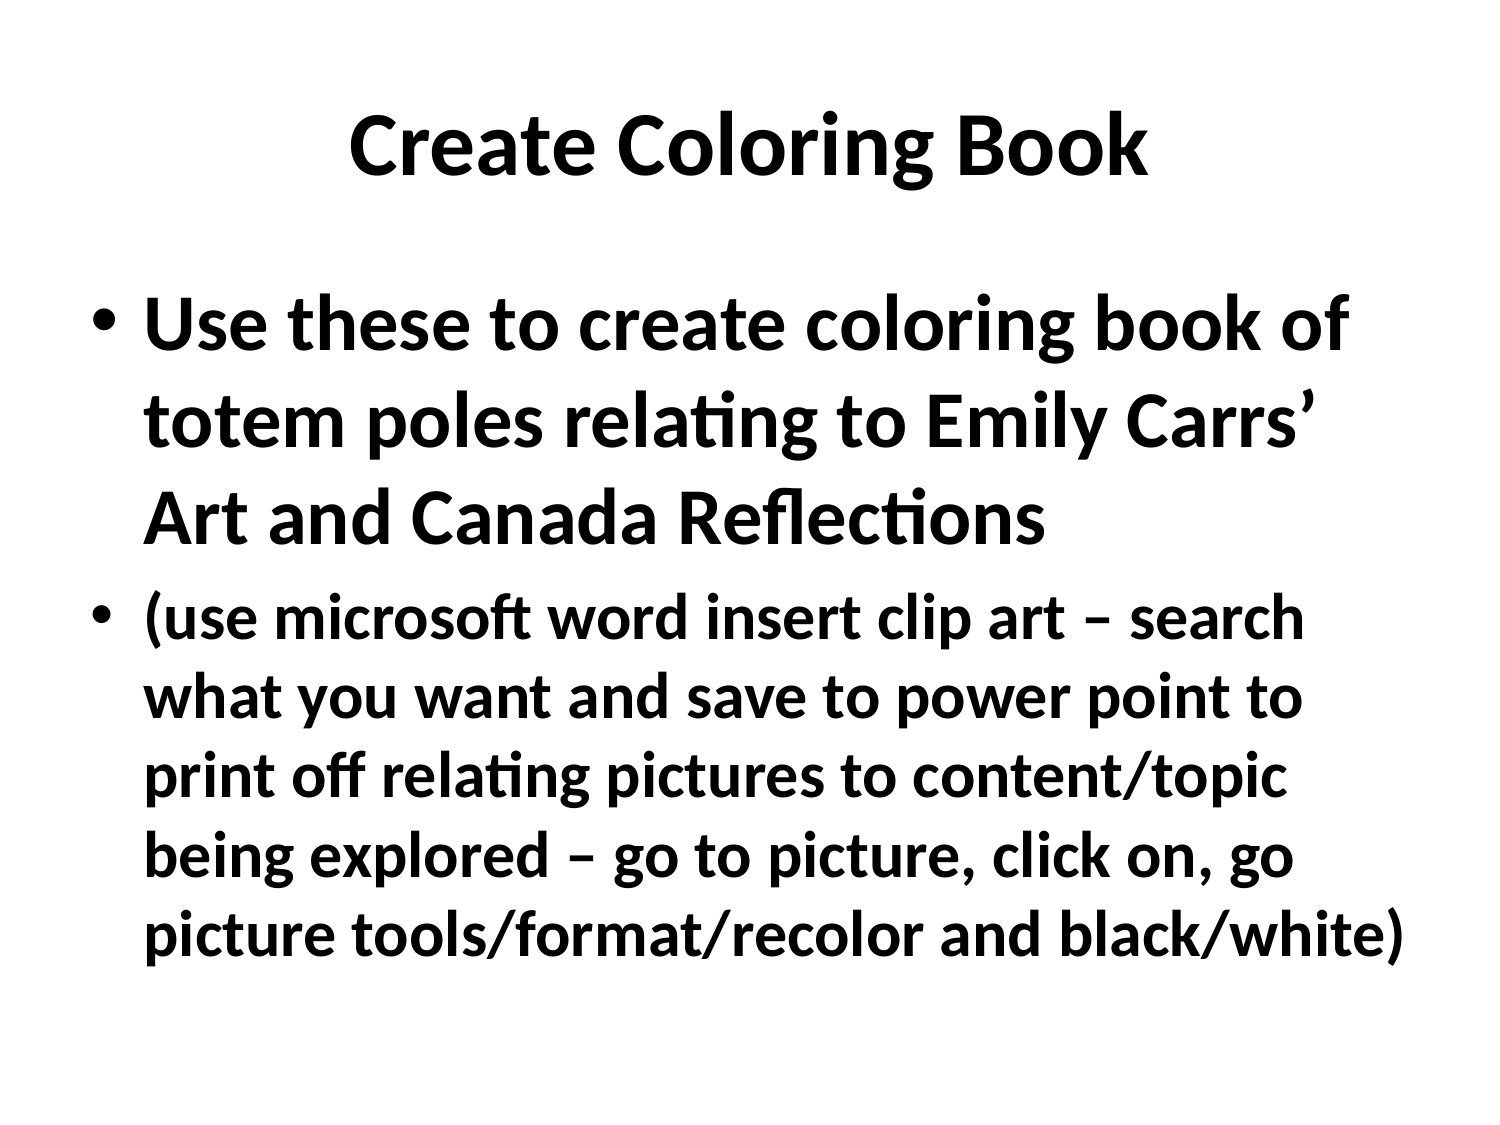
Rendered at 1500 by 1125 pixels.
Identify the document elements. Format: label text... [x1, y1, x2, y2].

list Use these to create coloring book of totem poles relating to Emily Carrs’ Art and Canada Reflections (use microsoft word insert clip art – search what you want and save to power point to print off relating pictures to content/topic being explored – go to picture, click on, go picture tools/format/recolor and black/white) [75, 262, 1425, 1005]
title Create Coloring Book [75, 45, 1425, 233]
